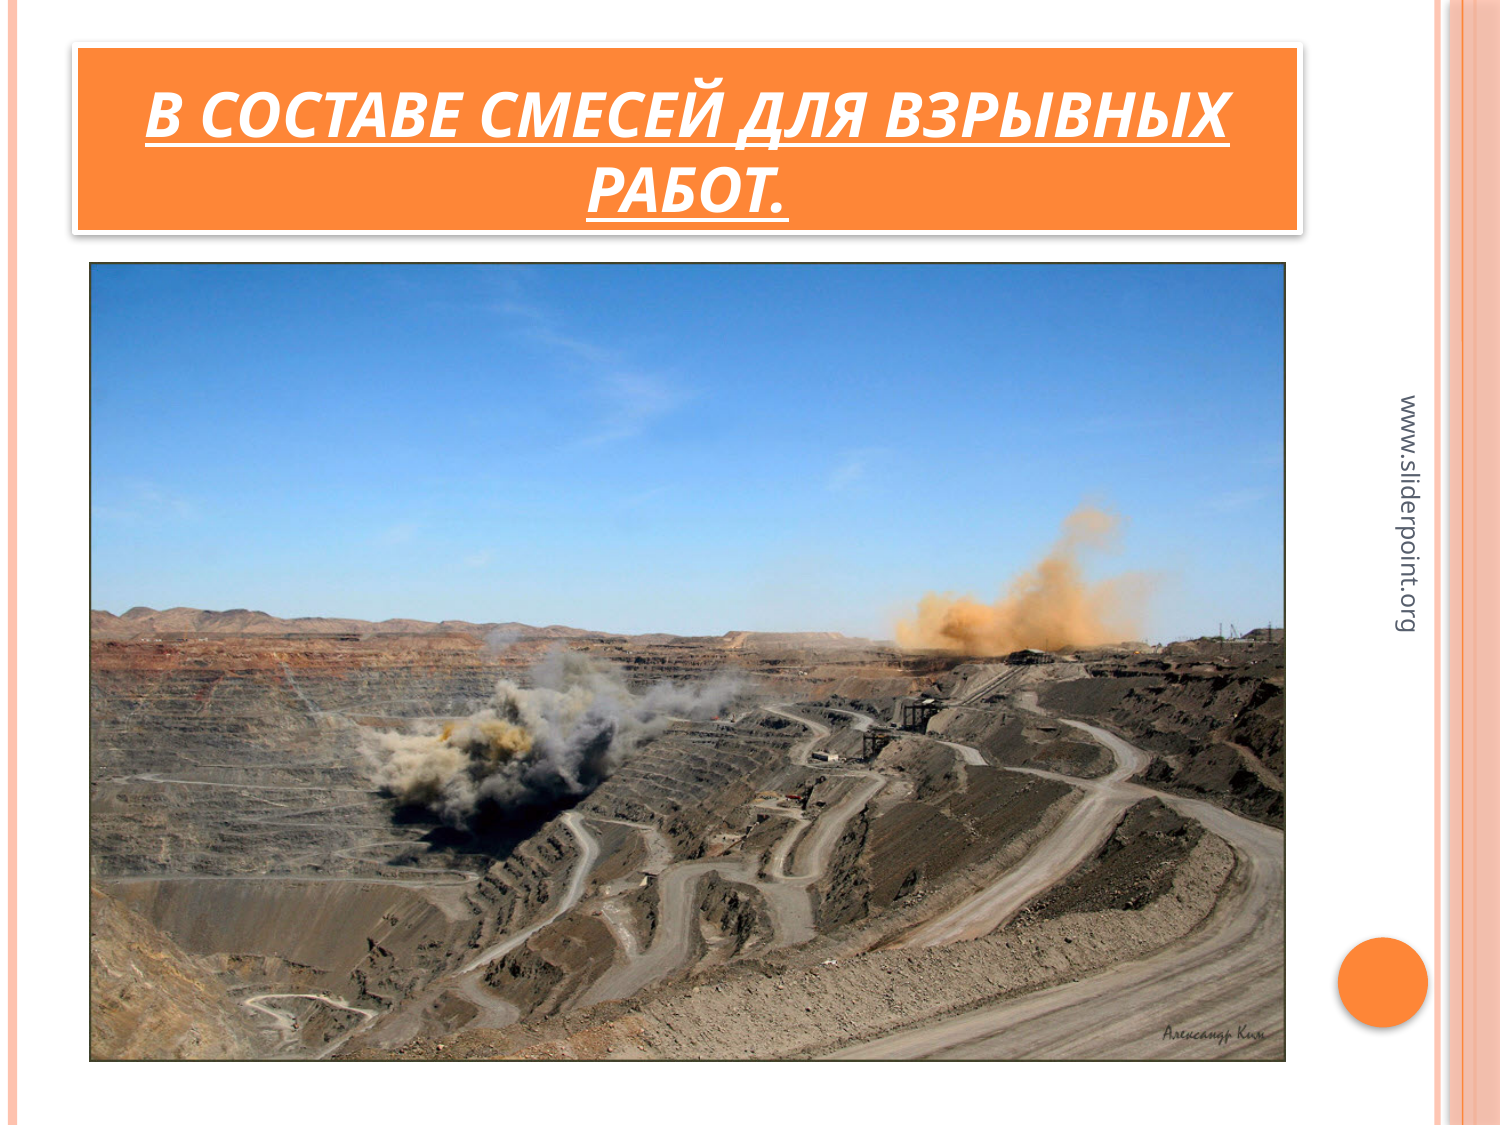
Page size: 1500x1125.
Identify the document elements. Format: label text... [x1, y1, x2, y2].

title В составе смесей для взрывных работ. [72, 42, 1303, 235]
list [88, 261, 1287, 1063]
footer www.sliderpoint.org [1379, 380, 1440, 906]
